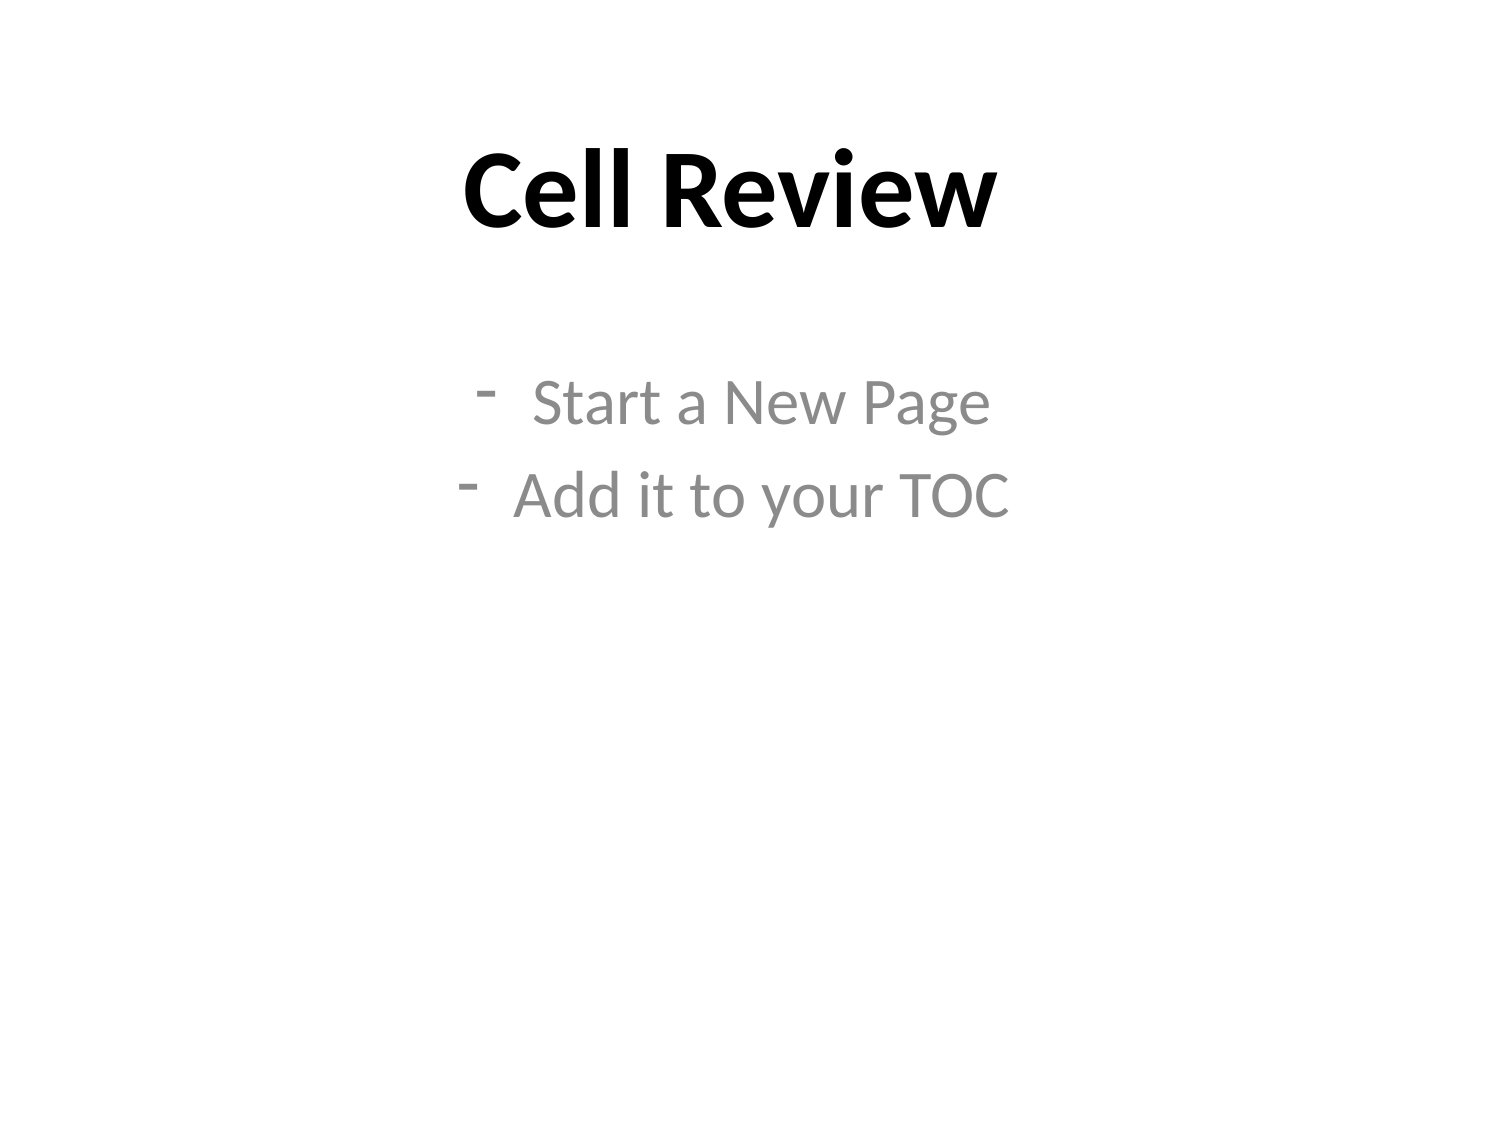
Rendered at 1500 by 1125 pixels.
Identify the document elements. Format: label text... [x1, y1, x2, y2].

subtitle Start a New Page Add it to your TOC [150, 350, 1318, 492]
title Cell Review [112, 62, 1350, 304]
